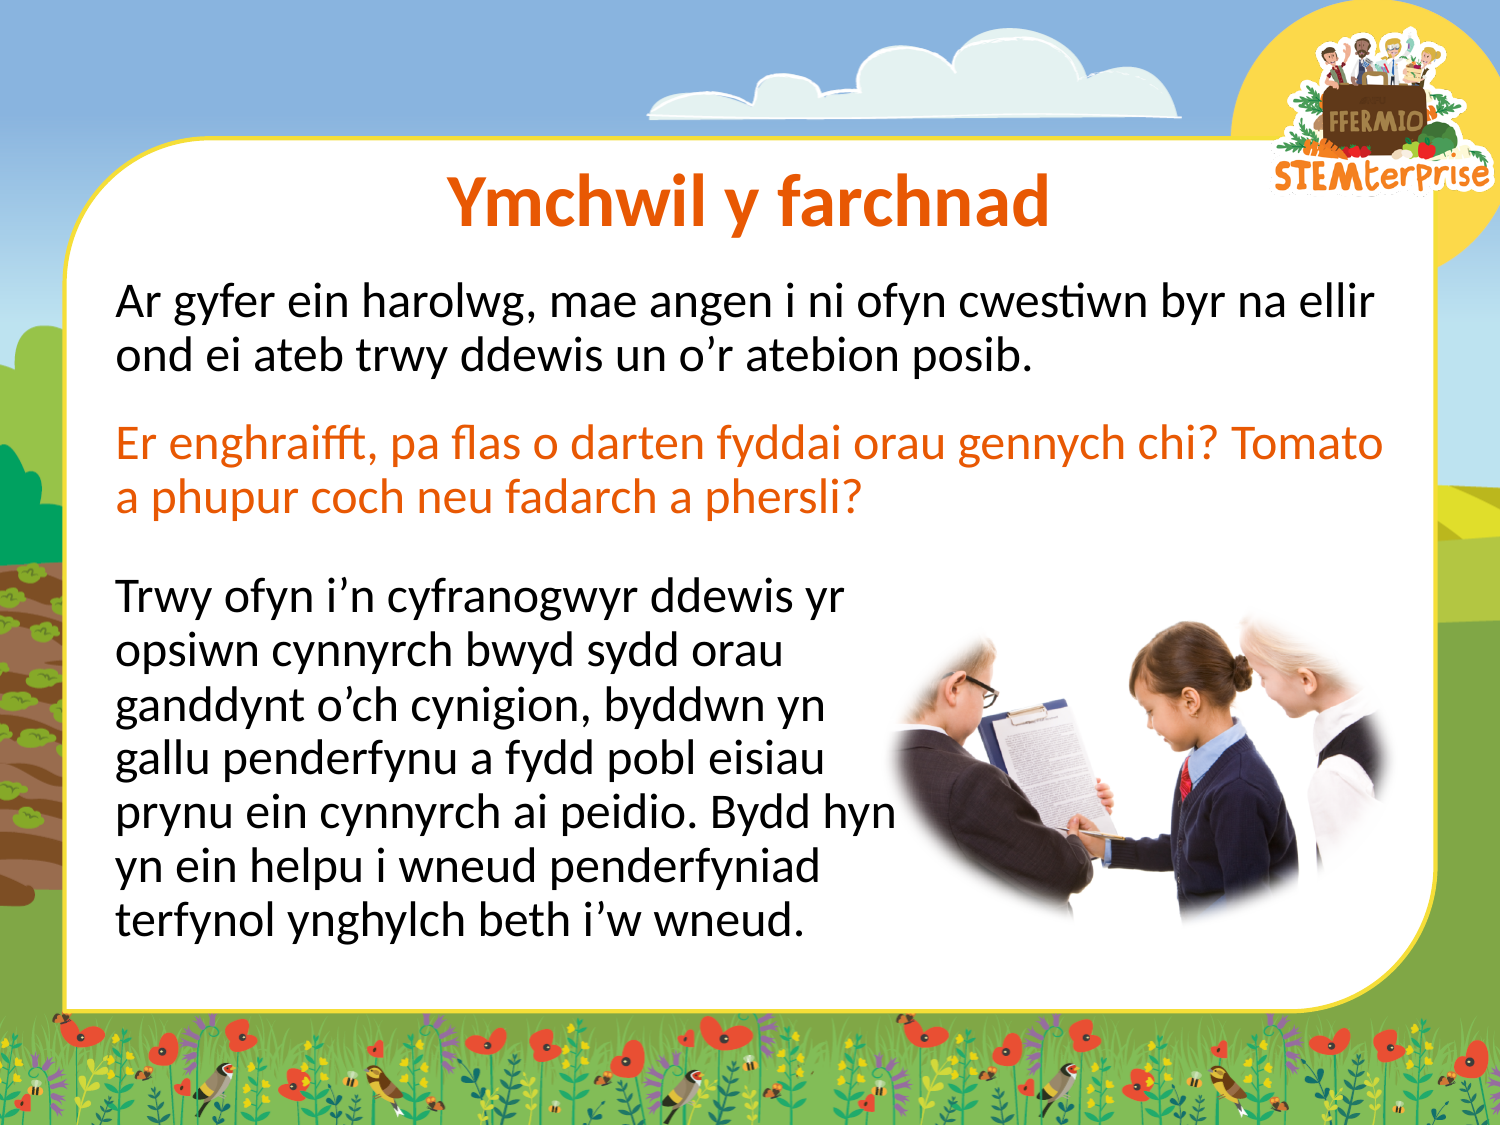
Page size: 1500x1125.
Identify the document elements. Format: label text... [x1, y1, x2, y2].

picture [0, 0, 1500, 1125]
text_box Trwy ofyn i’n cyfranogwyr ddewis yr opsiwn cynnyrch bwyd sydd orau ganddynt o’ch cynigion, byddwn yn gallu penderfynu a fydd pobl eisiau prynu ein cynnyrch ai peidio. Bydd hyn yn ein helpu i wneud penderfyniad terfynol ynghylch beth i’w wneud. [100, 562, 916, 955]
list Ar gyfer ein harolwg, mae angen i ni ofyn cwestiwn byr na ellir ond ei ateb trwy ddewis un o’r atebion posib. Er enghraifft, pa flas o darten fyddai orau gennych chi? Tomato a phupur coch neu fadarch a phersli? [100, 267, 1400, 539]
title Ymchwil y farchnad [218, 137, 1282, 256]
